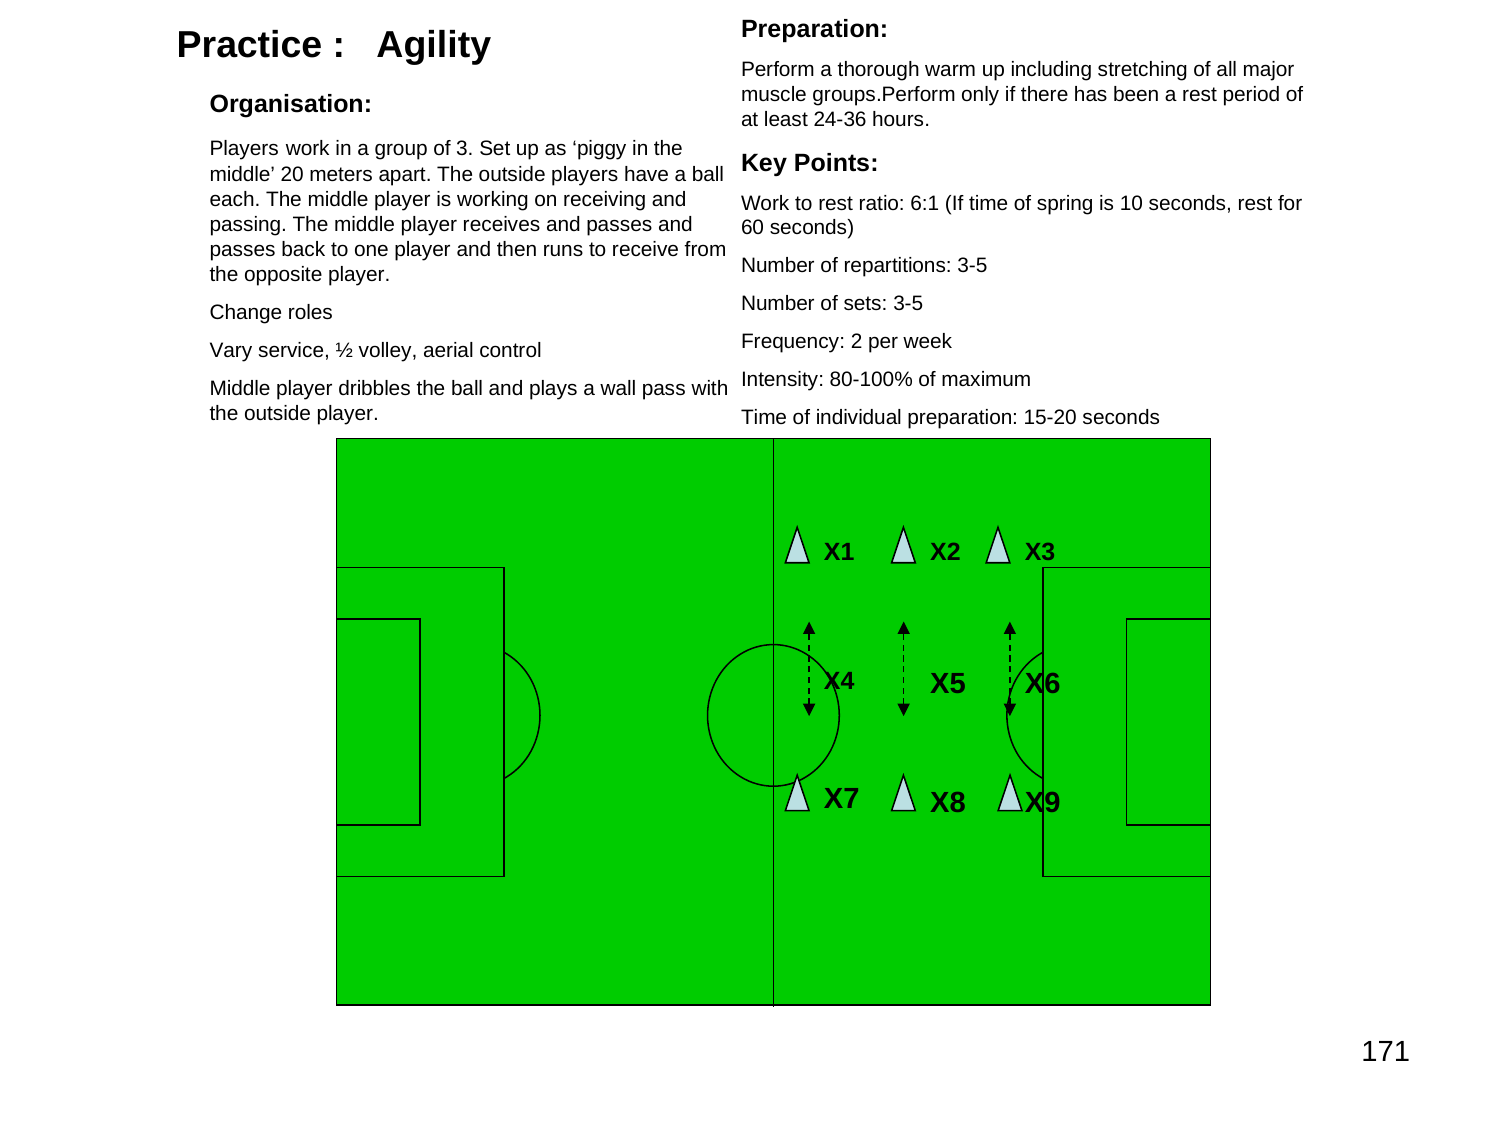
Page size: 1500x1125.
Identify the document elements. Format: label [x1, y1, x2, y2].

text_box [0, 4, 1341, 437]
text_box [1074, 1024, 1425, 1103]
text_box [336, 438, 1211, 1007]
